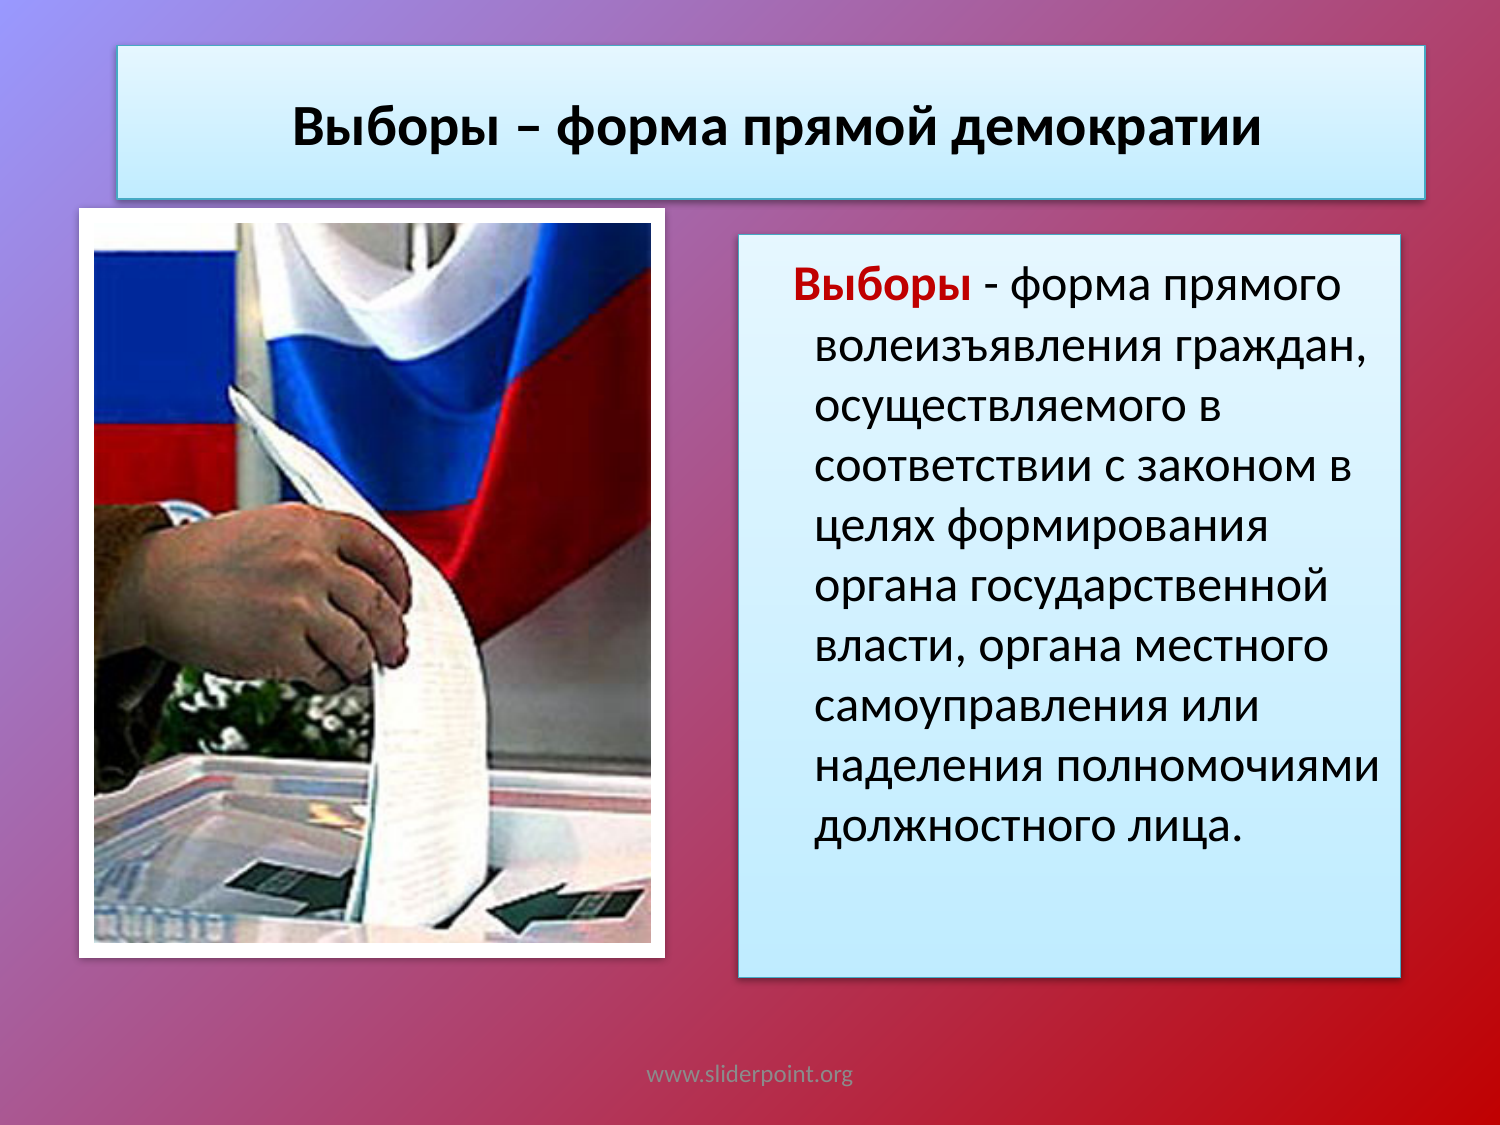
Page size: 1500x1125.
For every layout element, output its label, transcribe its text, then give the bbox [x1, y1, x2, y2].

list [93, 222, 651, 944]
footer www.sliderpoint.org [512, 1042, 988, 1103]
title Выборы – форма прямой демократии [116, 45, 1426, 200]
list Выборы - форма прямого волеизъявления граждан, осуществляемого в соответствии с законом в целях формирования органа государственной власти, органа местного самоуправления или наделения полномочиями должностного лица. [738, 234, 1401, 978]
